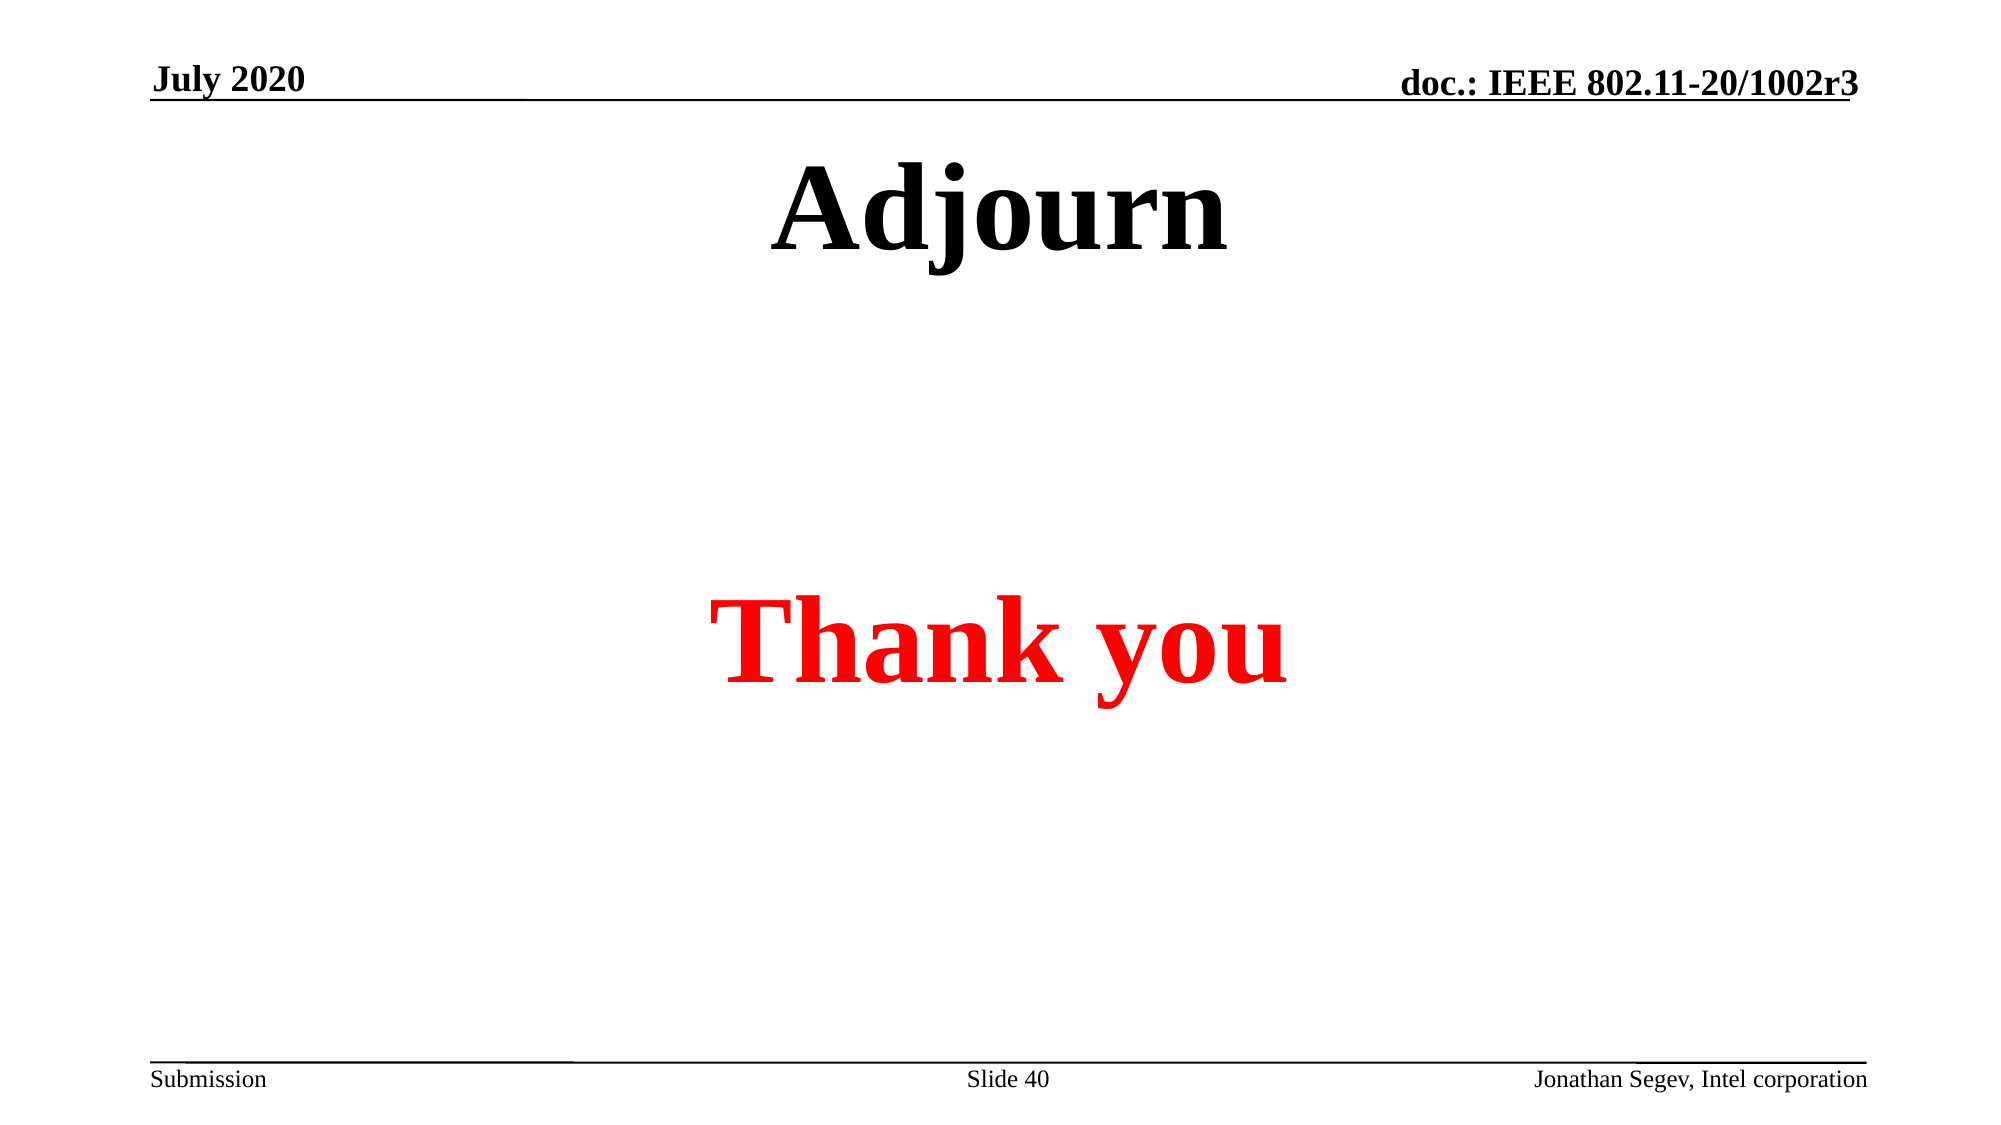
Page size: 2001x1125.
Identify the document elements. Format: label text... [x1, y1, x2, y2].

list Thank you [149, 324, 1850, 1000]
slide_number Slide 40 [950, 1061, 1067, 1123]
title Adjourn [149, 112, 1850, 288]
footer Jonathan Segev, Intel corporation [1171, 1061, 1869, 1093]
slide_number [152, 54, 563, 100]
